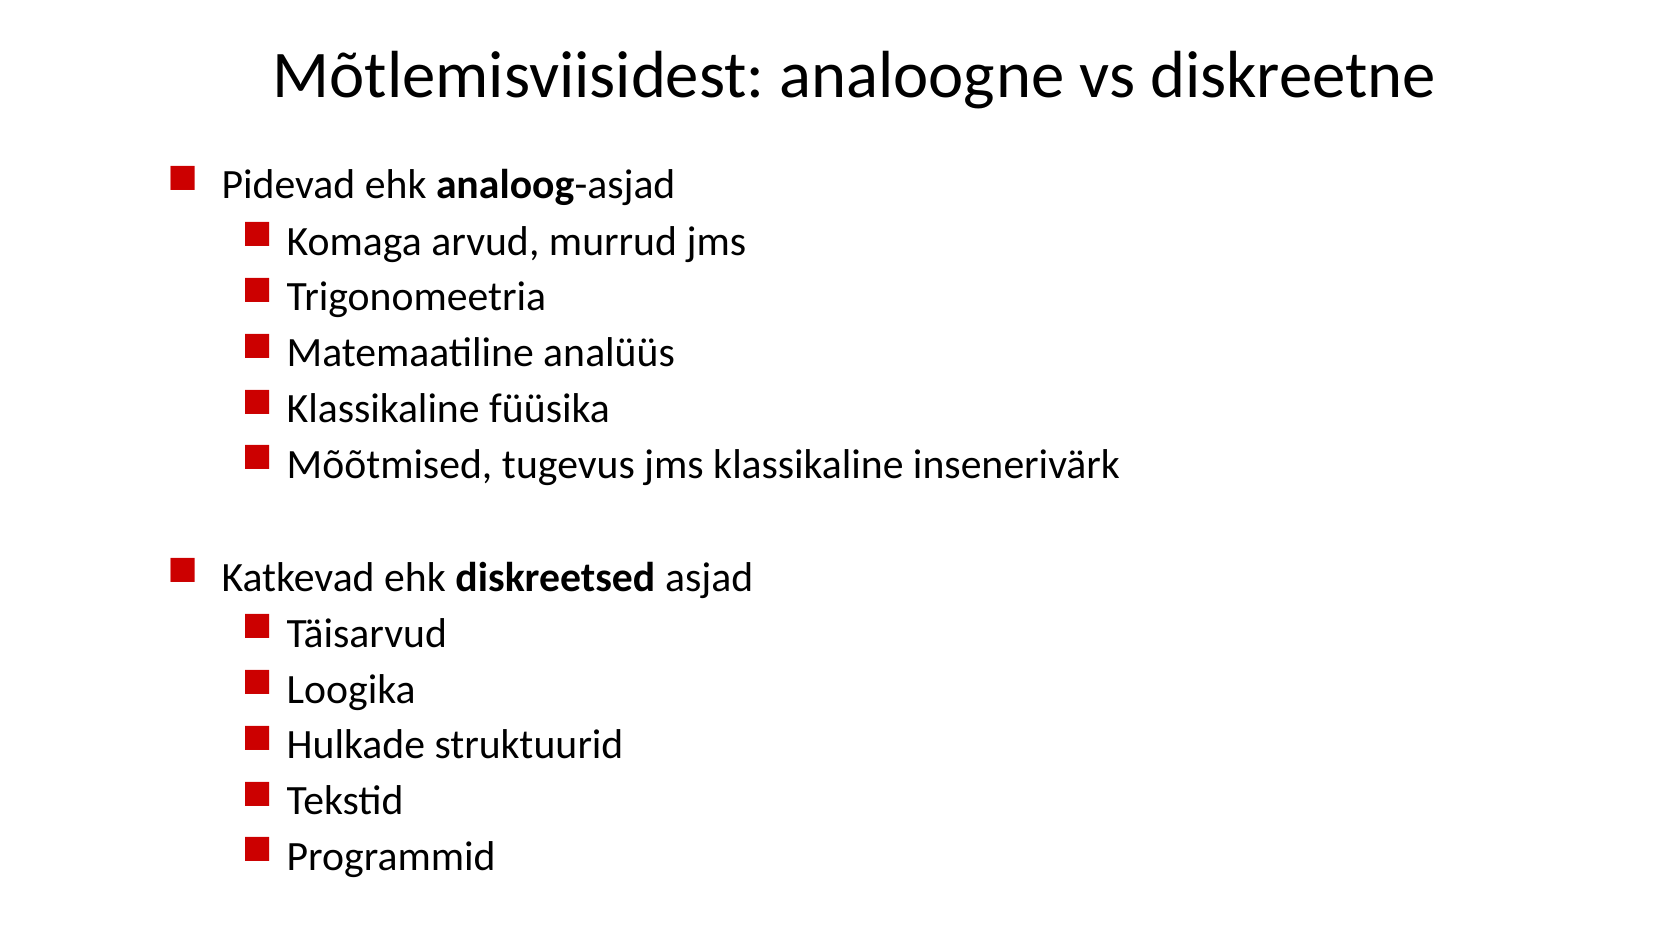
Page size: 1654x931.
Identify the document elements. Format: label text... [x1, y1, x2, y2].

list Pidevad ehk analoog-asjad Komaga arvud, murrud jms Trigonomeetria Matemaatiline analüüs Klassikaline füüsika Mõõtmised, tugevus jms klassikaline insenerivärk Katkevad ehk diskreetsed asjad Täisarvud Loogika Hulkade struktuurid Tekstid Programmid [151, 103, 1571, 918]
title Mõtlemisviisidest: analoogne vs diskreetne [151, 0, 1557, 83]
